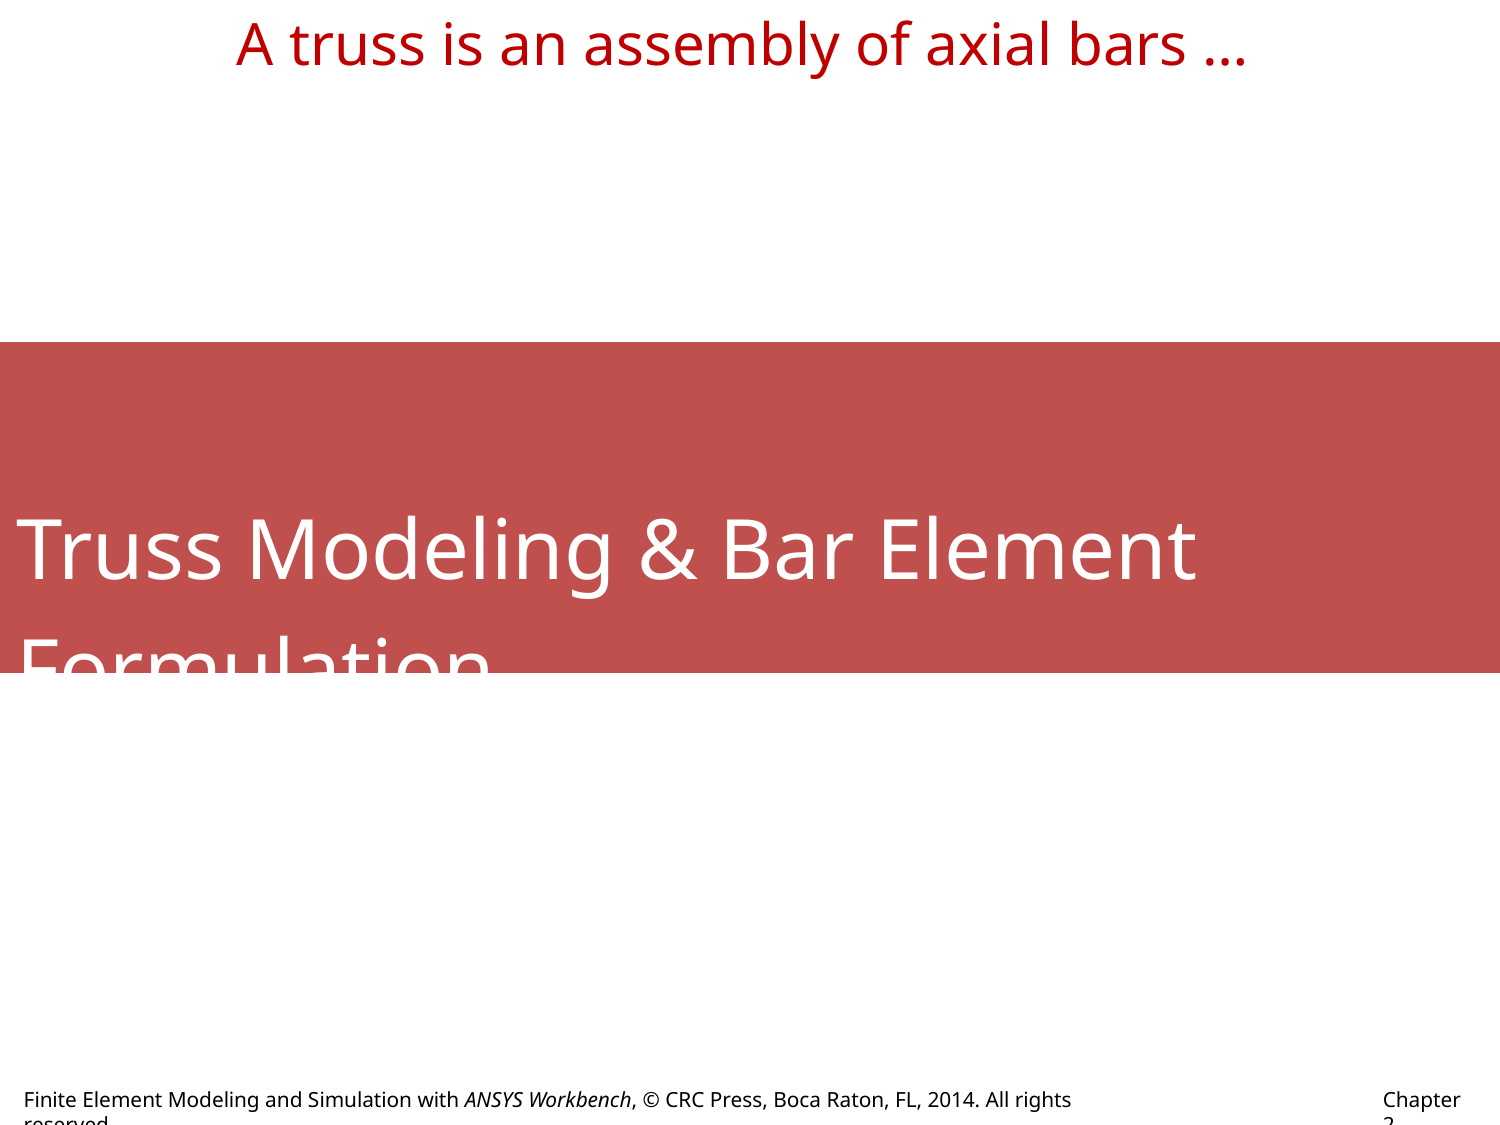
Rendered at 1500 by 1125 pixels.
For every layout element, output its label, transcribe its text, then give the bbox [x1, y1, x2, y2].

text_box A truss is an assembly of axial bars … [25, 0, 1461, 85]
text_box Truss Modeling & Bar Element Formulation [1, 468, 1500, 724]
